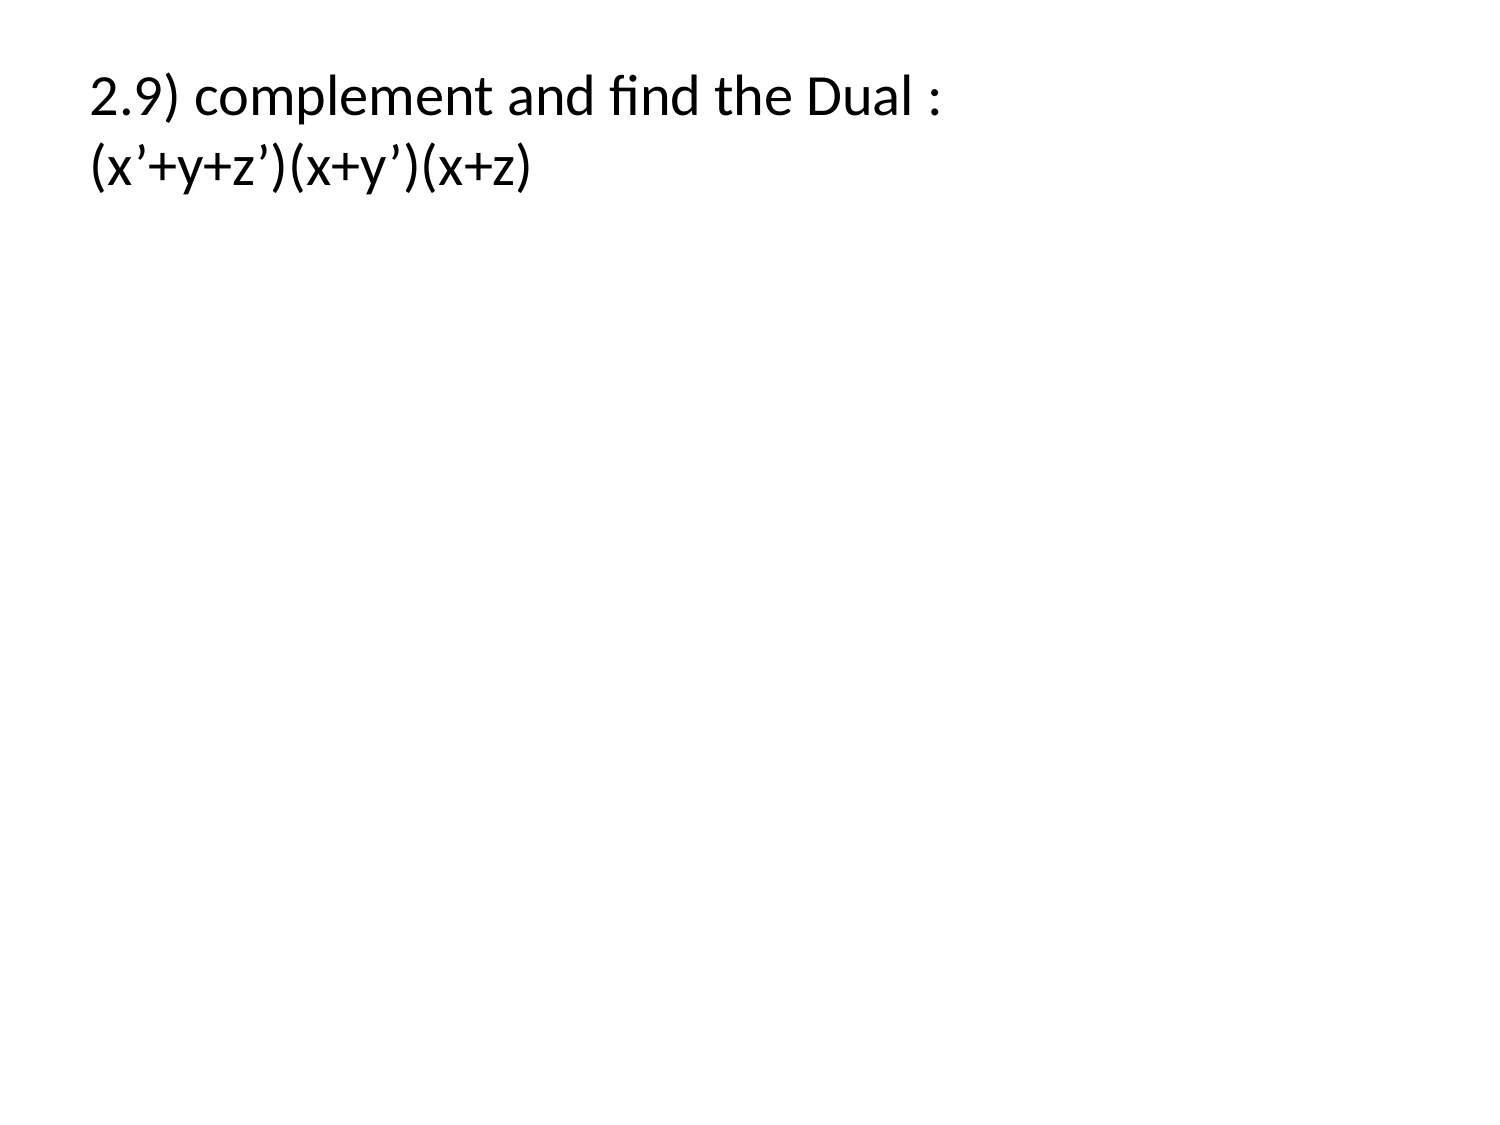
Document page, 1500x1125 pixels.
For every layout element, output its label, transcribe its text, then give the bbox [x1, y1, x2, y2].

text_box 2.9) complement and find the Dual : (x’+y+z’)(x+y’)(x+z) [74, 49, 988, 205]
